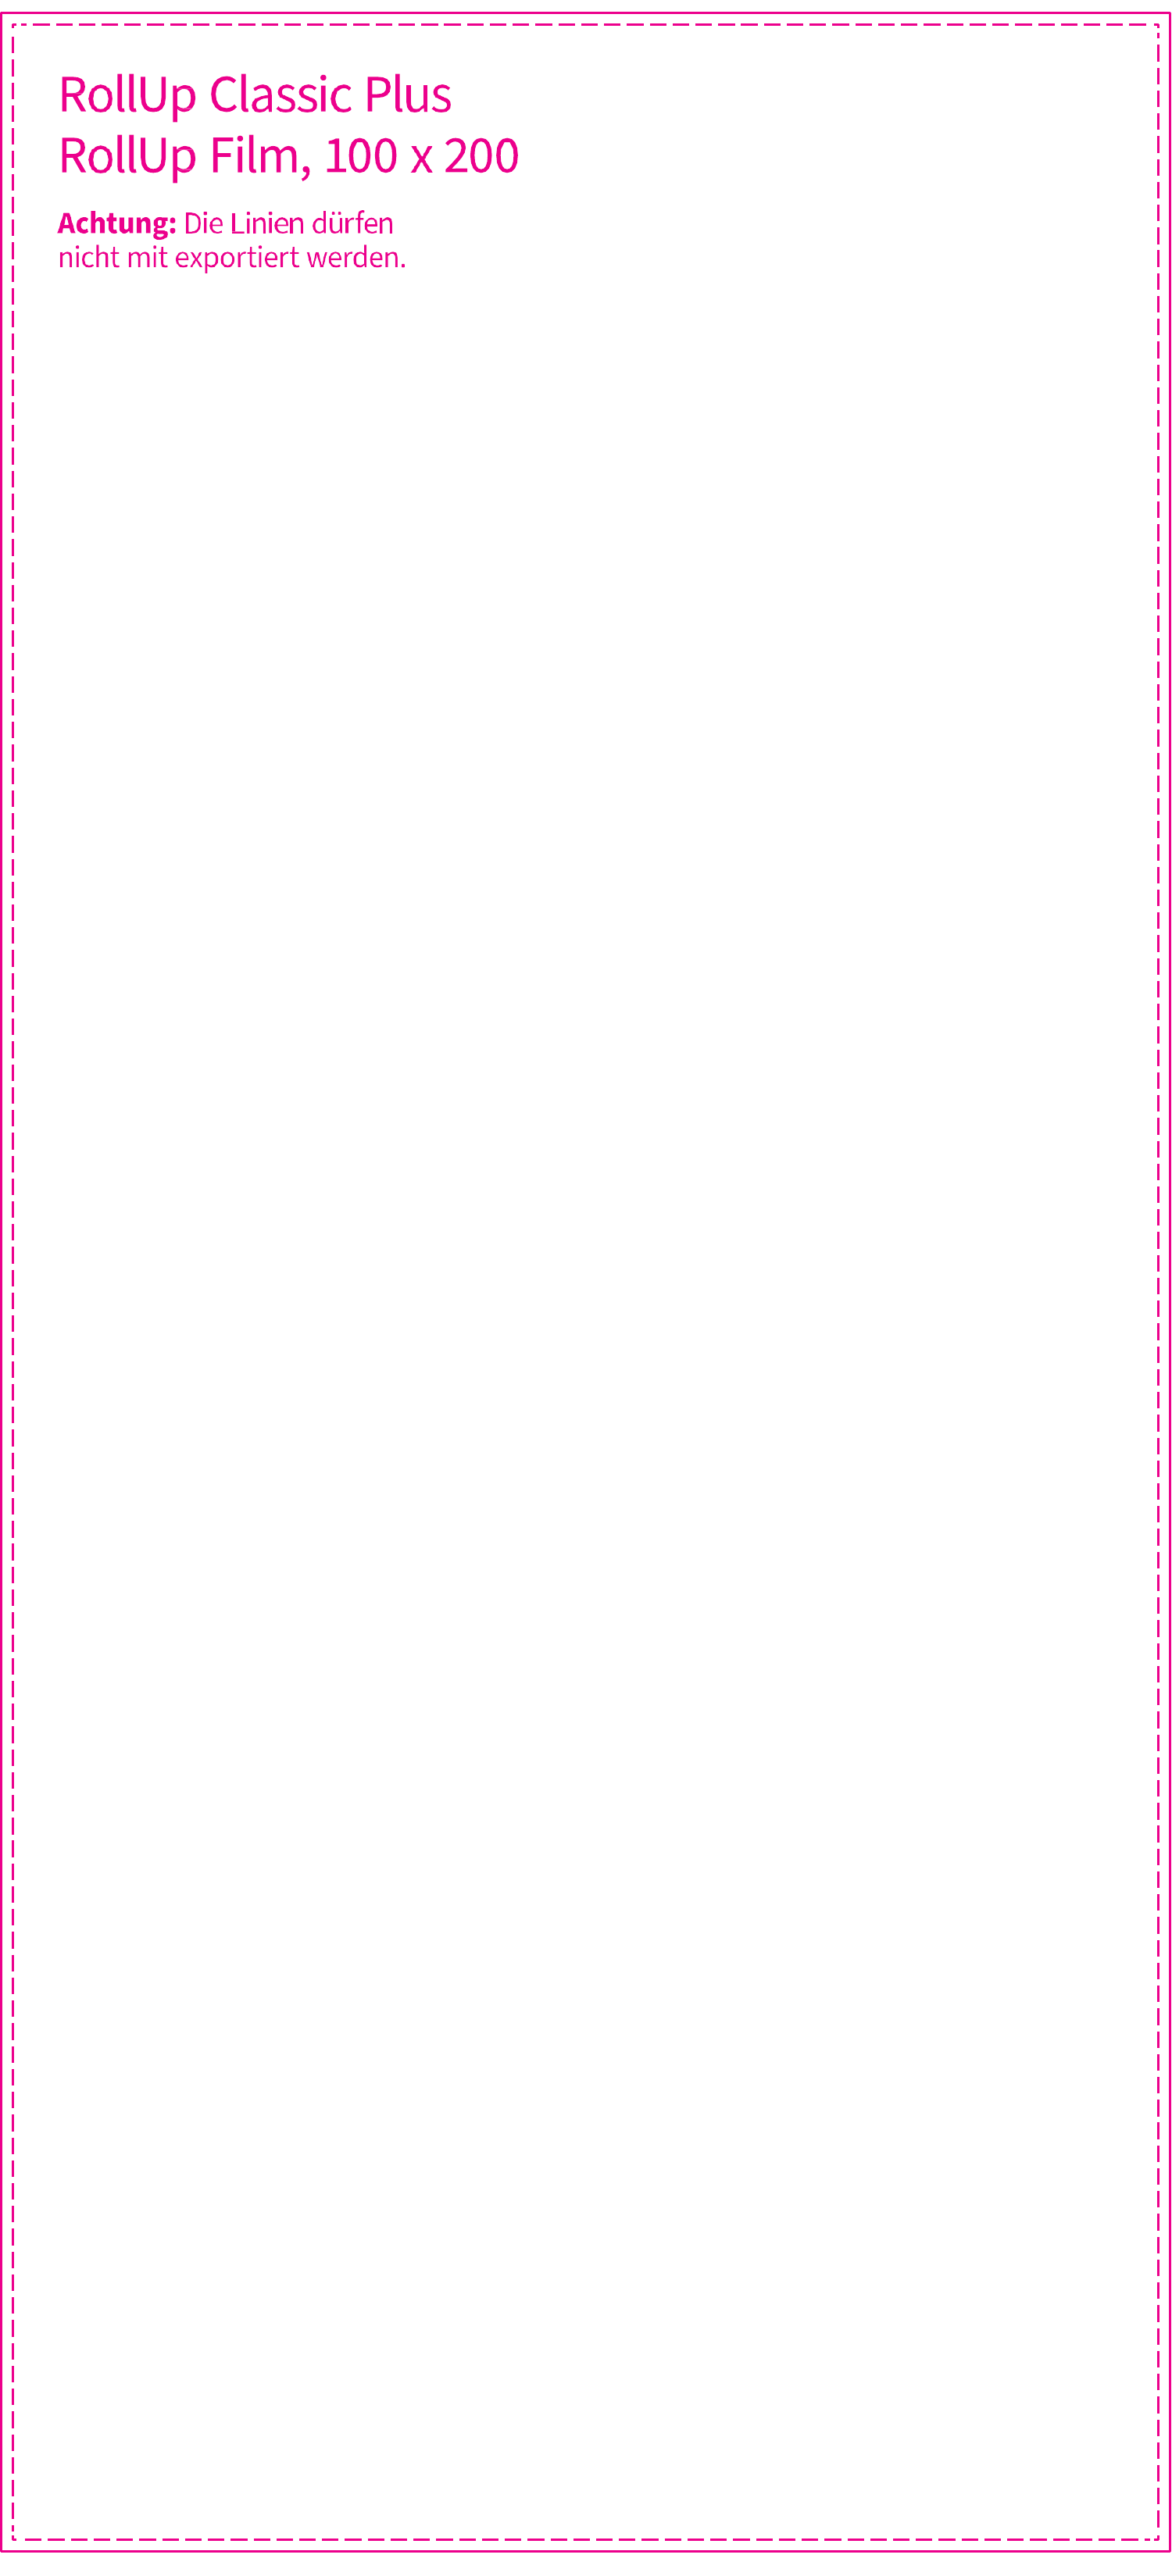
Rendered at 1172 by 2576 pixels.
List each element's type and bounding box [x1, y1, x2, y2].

text_box [0, 11, 1172, 2553]
